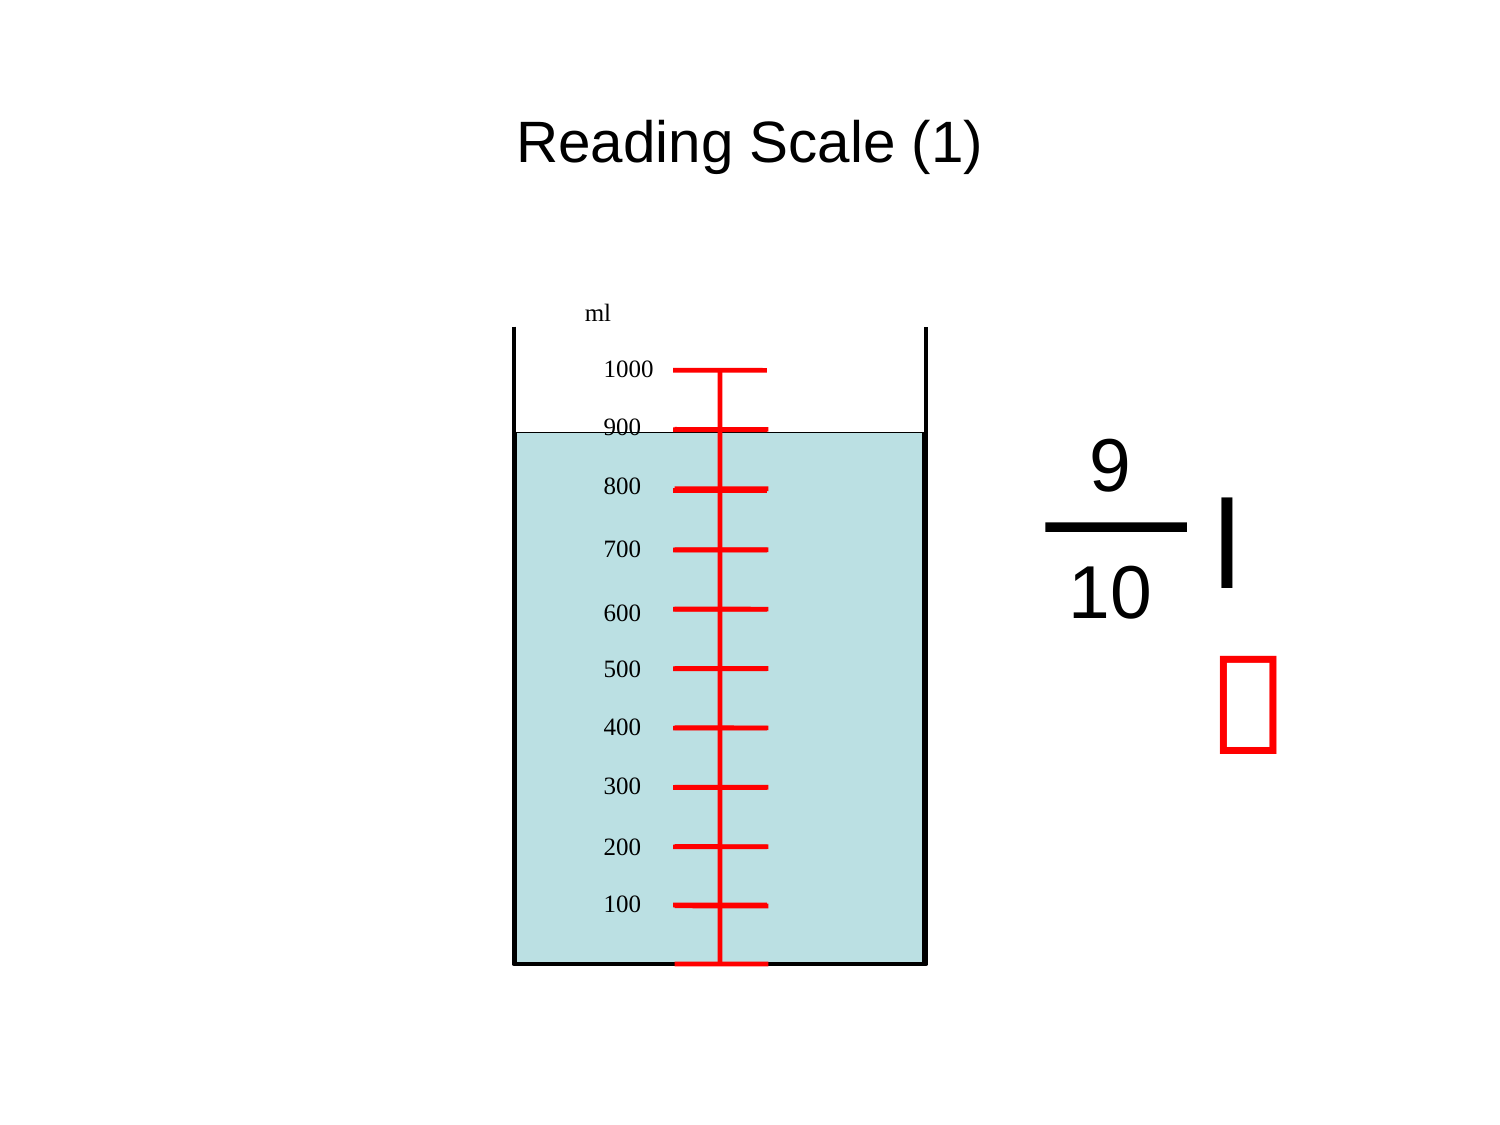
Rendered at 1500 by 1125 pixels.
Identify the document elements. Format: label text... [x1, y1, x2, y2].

text_box  [1192, 609, 1465, 790]
title Reading Scale (1) [74, 44, 1426, 233]
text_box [1045, 408, 1341, 650]
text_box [513, 288, 927, 965]
